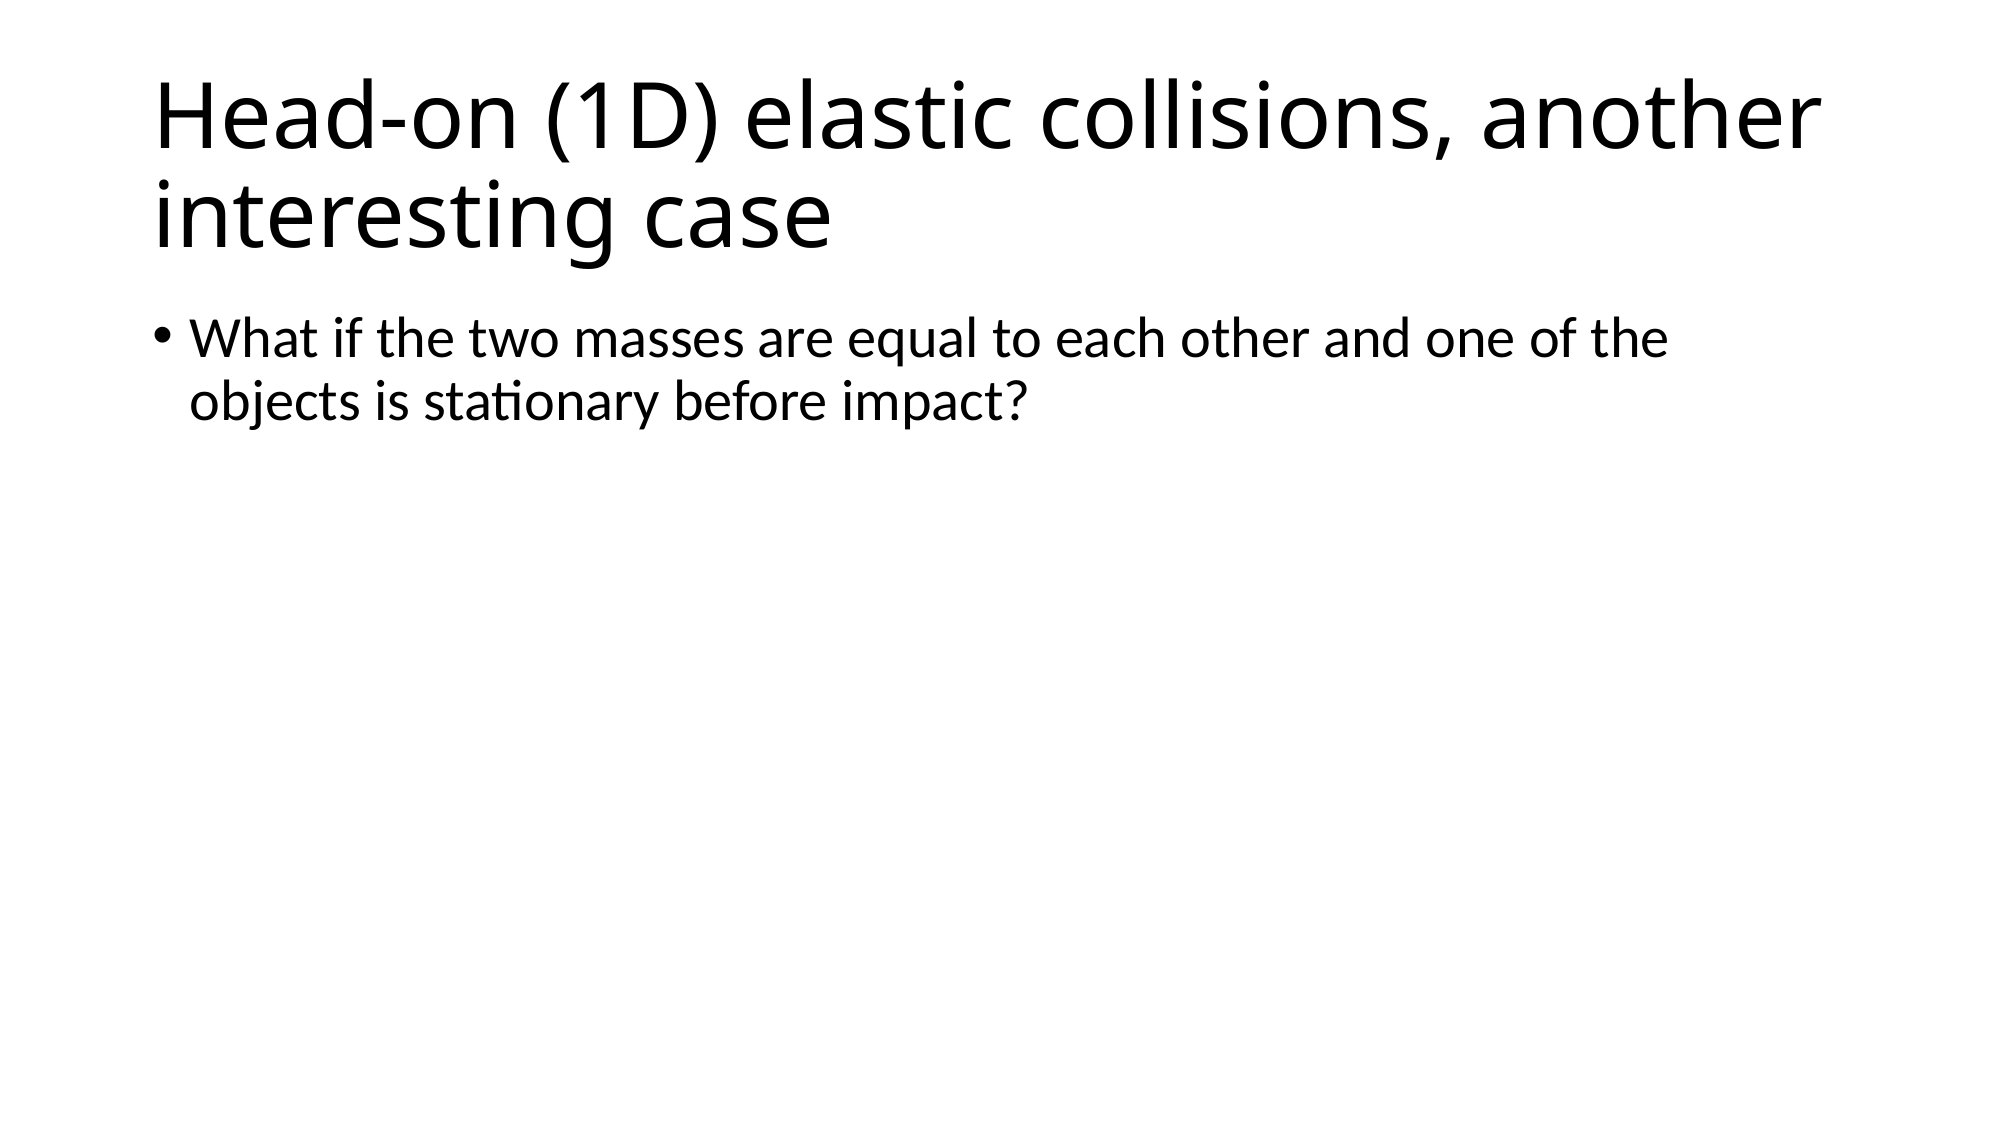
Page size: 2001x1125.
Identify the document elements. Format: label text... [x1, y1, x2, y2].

list What if the two masses are equal to each other and one of the objects is stationary before impact? [137, 299, 1863, 1014]
title Head-on (1D) elastic collisions, another interesting case [137, 59, 1863, 278]
